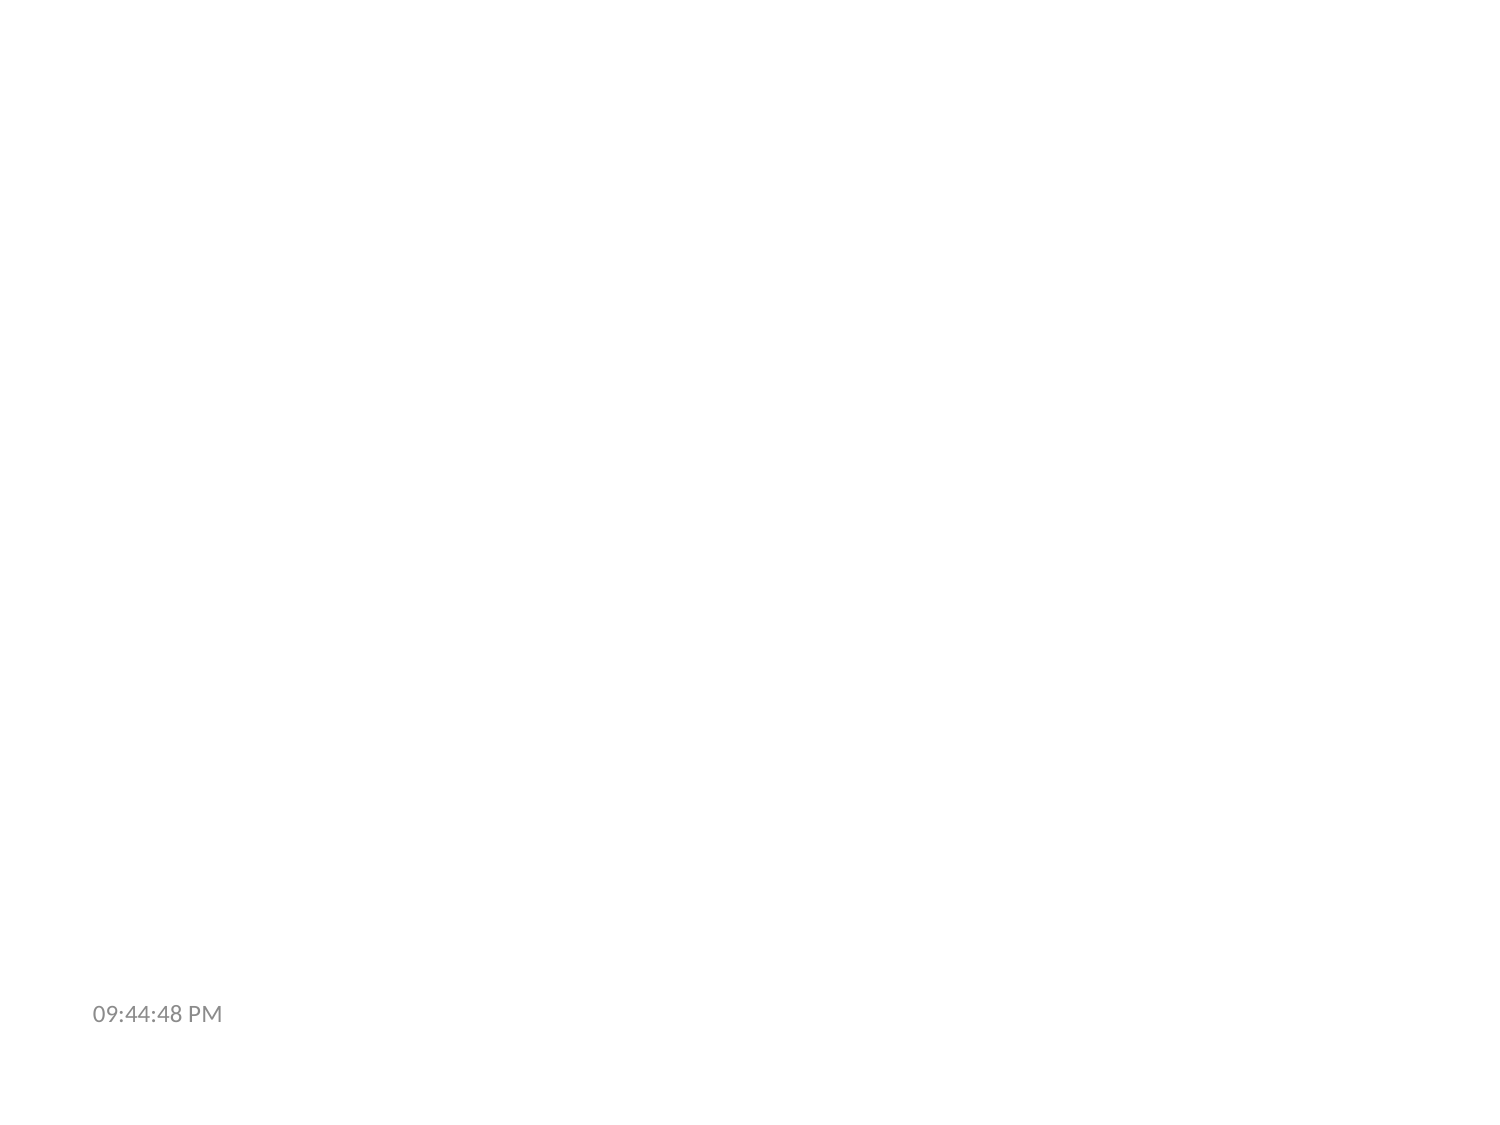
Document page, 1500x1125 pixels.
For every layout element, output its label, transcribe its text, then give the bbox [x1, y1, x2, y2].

text_box 3:35:09 PM [77, 982, 428, 1043]
